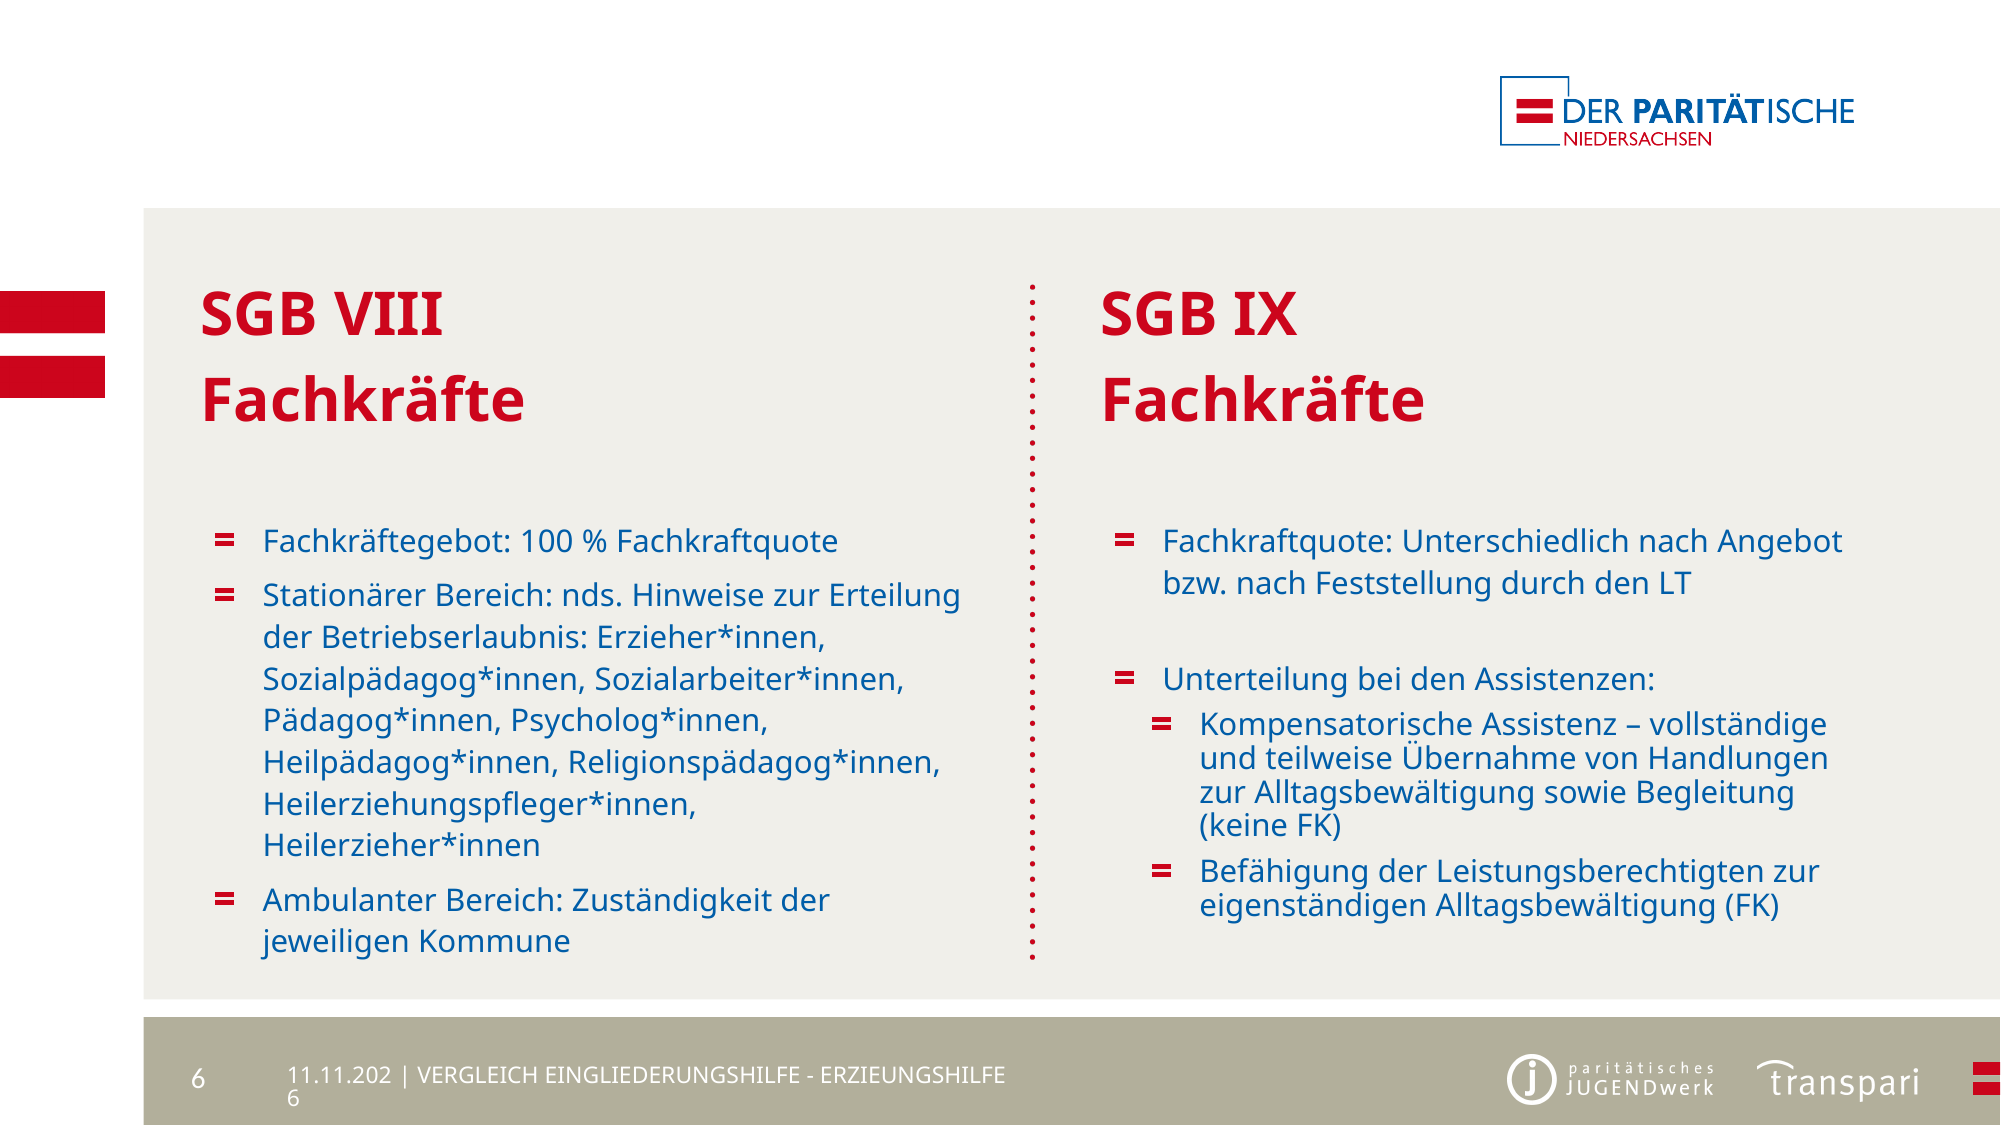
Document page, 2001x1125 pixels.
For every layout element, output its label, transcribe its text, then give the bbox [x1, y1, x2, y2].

picture [1006, 207, 1058, 1037]
picture [215, 892, 231, 905]
picture [1973, 1062, 2001, 1095]
picture [1507, 1054, 1713, 1105]
picture [0, 291, 105, 398]
list Fachkräftegebot: 100 % Fachkraftquote Stationärer Bereich: nds. Hinweise zur Erteilung der Betriebserlaubnis: Erzieher*innen, Sozialpädagog*innen, Sozialarbeiter*innen, Pädagog*innen, Psycholog*innen, Heilpädagog*innen, Religionspädagog*innen, Heilerziehungspfleger*innen, Heilerzieher*innen Ambulanter Bereich: Zuständigkeit der jeweiligen Kommune [192, 462, 977, 989]
picture [1757, 1060, 1918, 1102]
picture [1115, 533, 1130, 546]
footer | vergleich eingliederungshilfe - erzieungshilfe [398, 1058, 1486, 1094]
picture [215, 588, 231, 601]
picture [1115, 671, 1130, 684]
list Fachkraftquote: Unterschiedlich nach Angebot bzw. nach Feststellung durch den LT Unterteilung bei den Assistenzen: Kompensatorische Assistenz – vollständige und teilweise Übernahme von Handlungen zur Alltagsbewältigung sowie Begleitung (keine FK) Befähigung der Leistungsberechtigten zur eigenständigen Alltagsbewältigung (FK) [1091, 462, 1857, 989]
picture [215, 533, 231, 546]
picture [1152, 717, 1168, 730]
text_box SGB IX Fachkräfte [1100, 283, 1852, 332]
picture [1500, 76, 1854, 152]
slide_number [286, 1058, 399, 1095]
picture [1152, 864, 1168, 877]
text_box SGB VIII Fachkräfte [200, 283, 970, 332]
slide_number 6 [190, 1058, 264, 1094]
